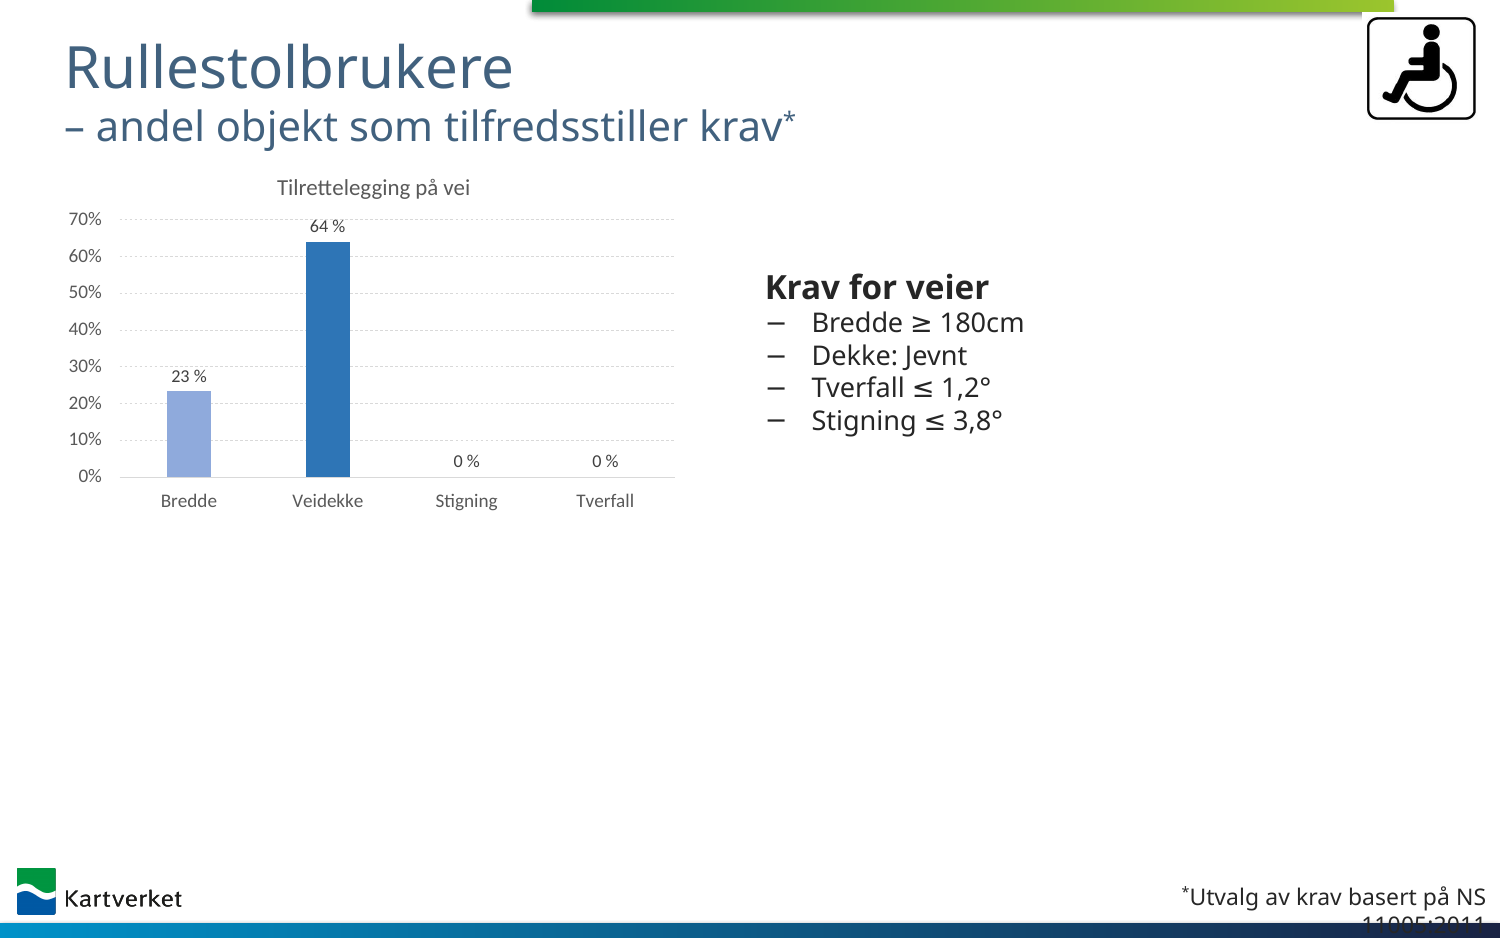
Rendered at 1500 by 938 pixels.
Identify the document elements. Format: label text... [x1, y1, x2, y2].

picture [62, 166, 686, 519]
text_box *Utvalg av krav basert på NS 11005:2011 [1068, 873, 1500, 938]
text_box Rullestolbrukere – andel objekt som tilfredsstiller krav* [49, 25, 1431, 158]
text_box Krav for veier Bredde ≥ 180cm Dekke: Jevnt Tverfall ≤ 1,2° Stigning ≤ 3,8° [750, 258, 1234, 444]
picture [1362, 12, 1481, 126]
